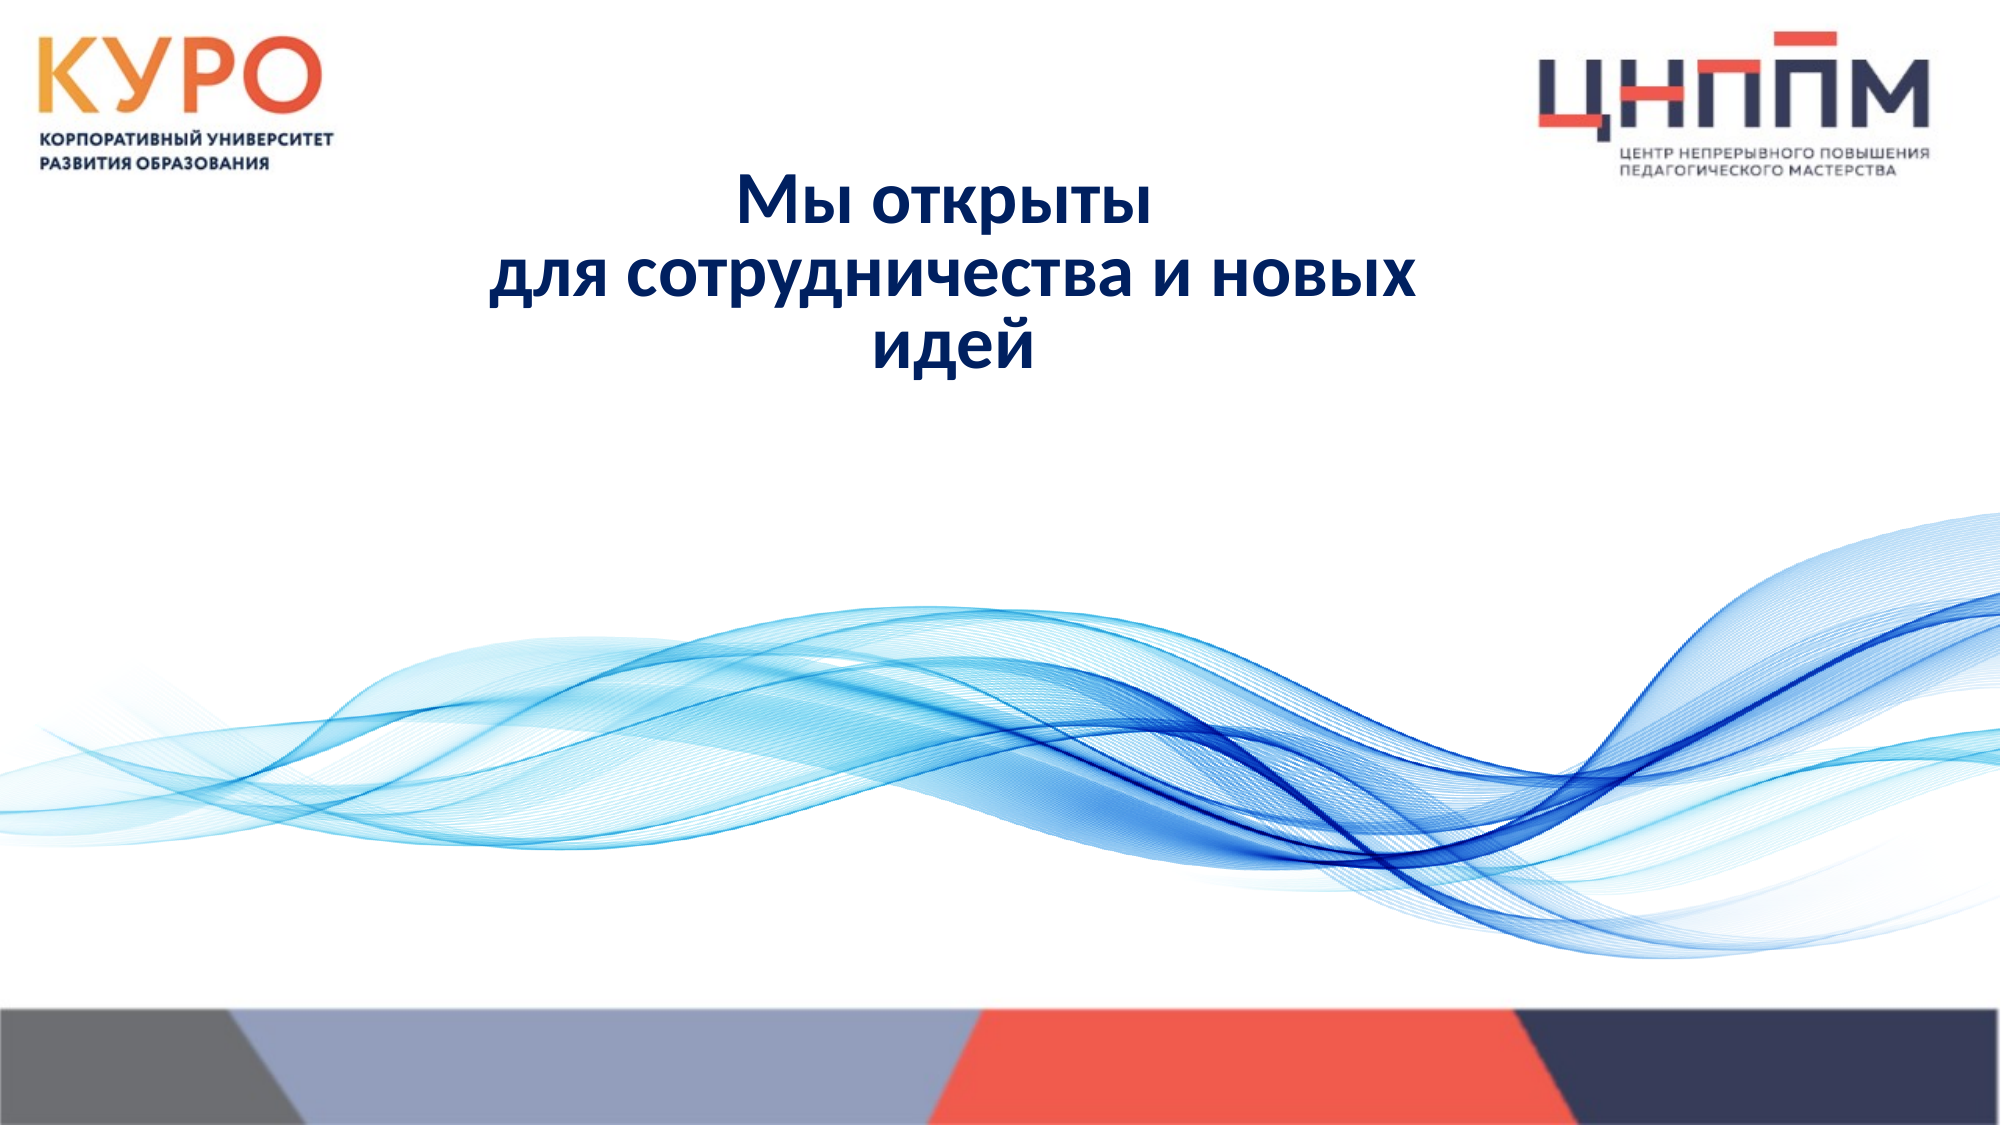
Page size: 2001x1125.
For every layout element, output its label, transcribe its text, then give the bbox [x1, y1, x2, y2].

picture [0, 0, 2001, 1125]
text_box Мы открыты для сотрудничества и новых идей [401, 158, 1506, 196]
